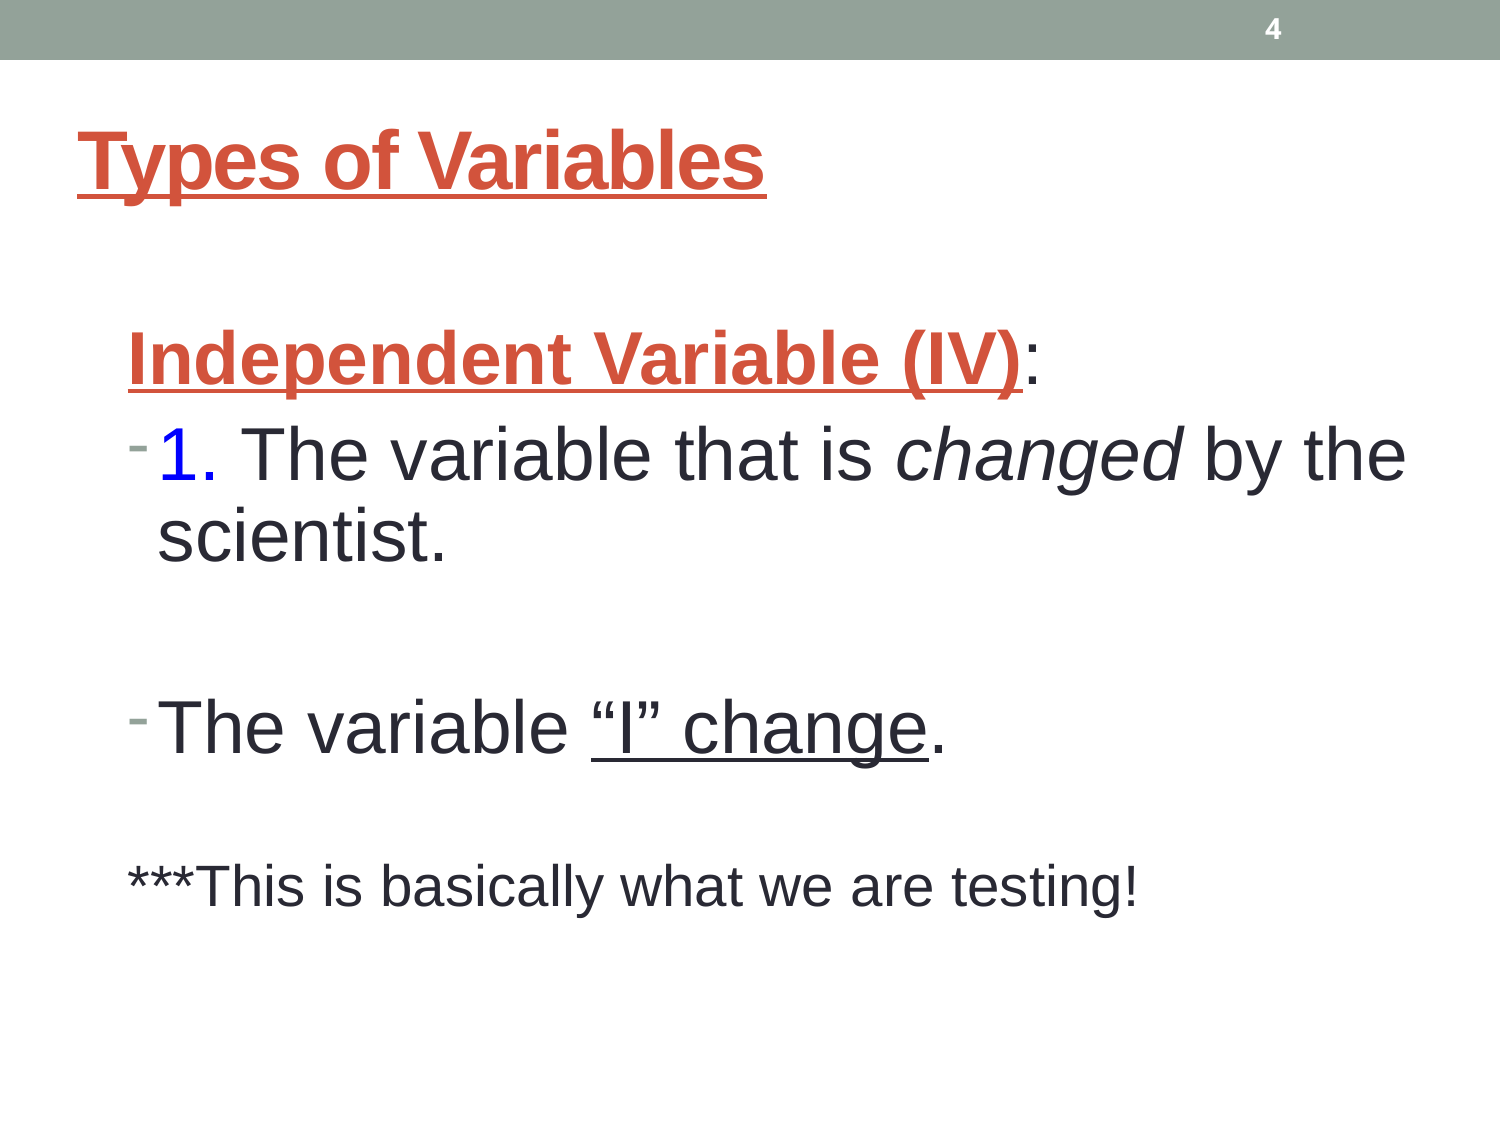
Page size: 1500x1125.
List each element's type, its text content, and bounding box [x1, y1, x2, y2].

slide_number 4 [1250, 3, 1425, 57]
list Independent Variable (IV): 1. The variable that is changed by the scientist. The variable “I” change. ***This is basically what we are testing! [112, 312, 1438, 1063]
title Types of Variables [62, 87, 1375, 225]
